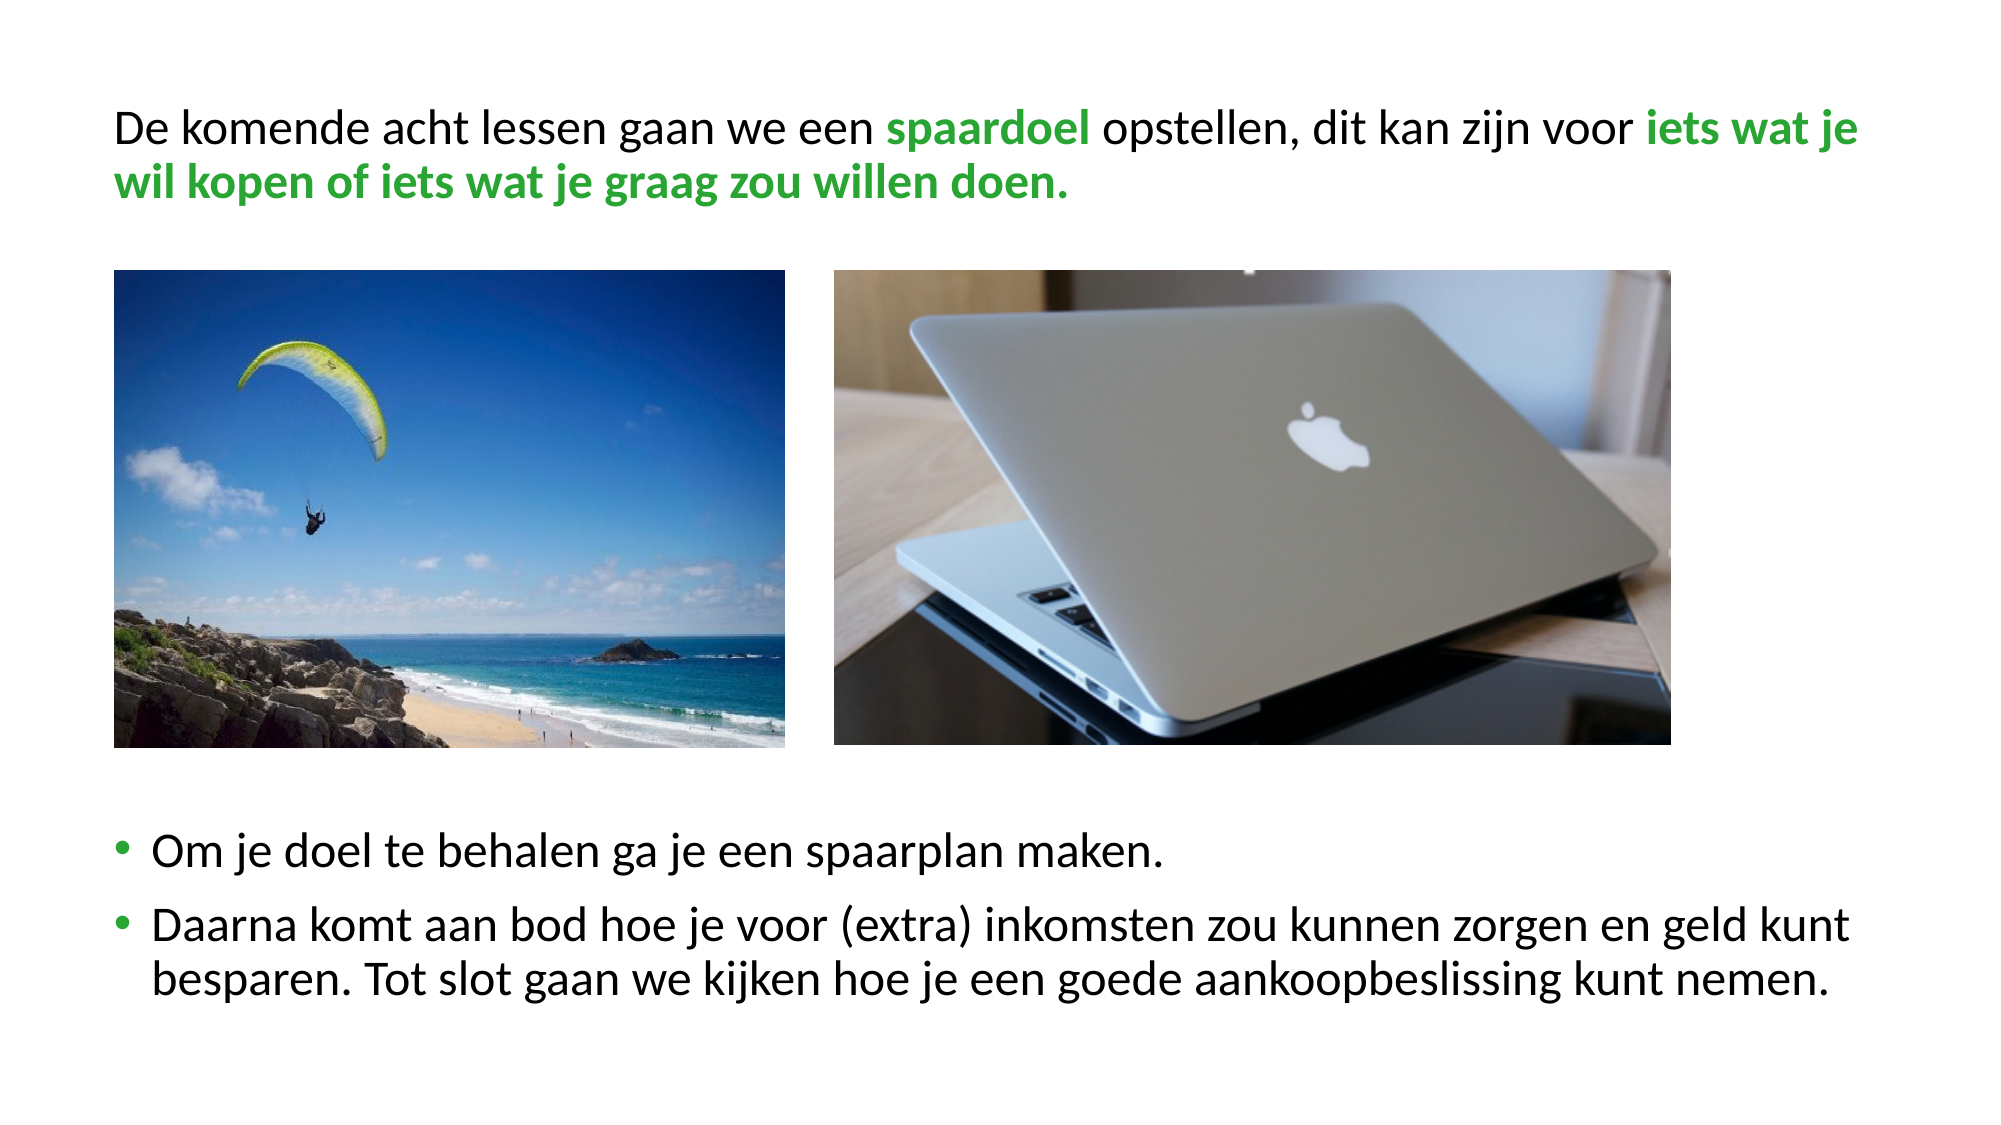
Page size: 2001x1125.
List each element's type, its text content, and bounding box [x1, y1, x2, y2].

picture [114, 270, 785, 748]
text_box Om je doel te behalen ga je een spaarplan maken. Daarna komt aan bod hoe je voor (extra) inkomsten zou kunnen zorgen en geld kunt besparen. Tot slot gaan we kijken hoe je een goede aankoopbeslissing kunt nemen. [113, 817, 1902, 1025]
list De komende acht lessen gaan we een spaardoel opstellen, dit kan zijn voor iets wat je wil kopen of iets wat je graag zou willen doen. [114, 101, 1902, 222]
picture [834, 270, 1671, 745]
